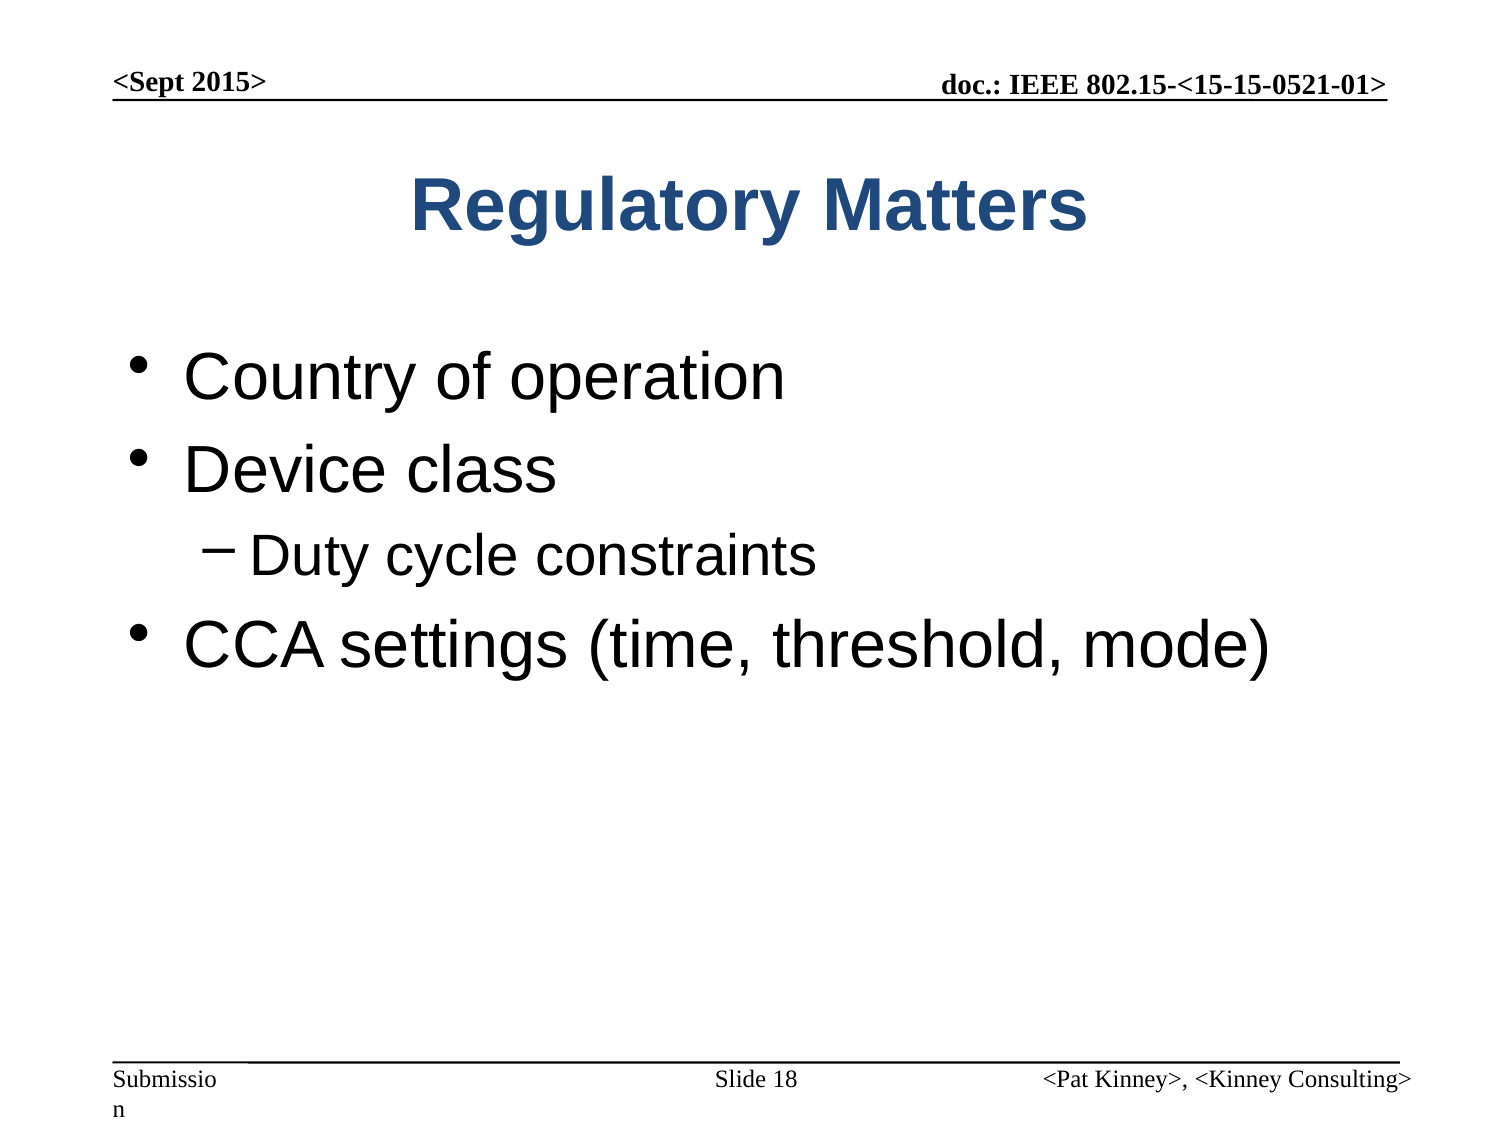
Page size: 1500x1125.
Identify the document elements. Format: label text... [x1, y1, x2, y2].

footer <Pat Kinney>, <Kinney Consulting> [900, 1062, 1413, 1093]
list Country of operation Device class Duty cycle constraints CCA settings (time, threshold, mode) [112, 324, 1388, 1000]
slide_number Slide 18 [712, 1062, 800, 1093]
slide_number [112, 62, 375, 98]
title Regulatory Matters [112, 112, 1388, 288]
